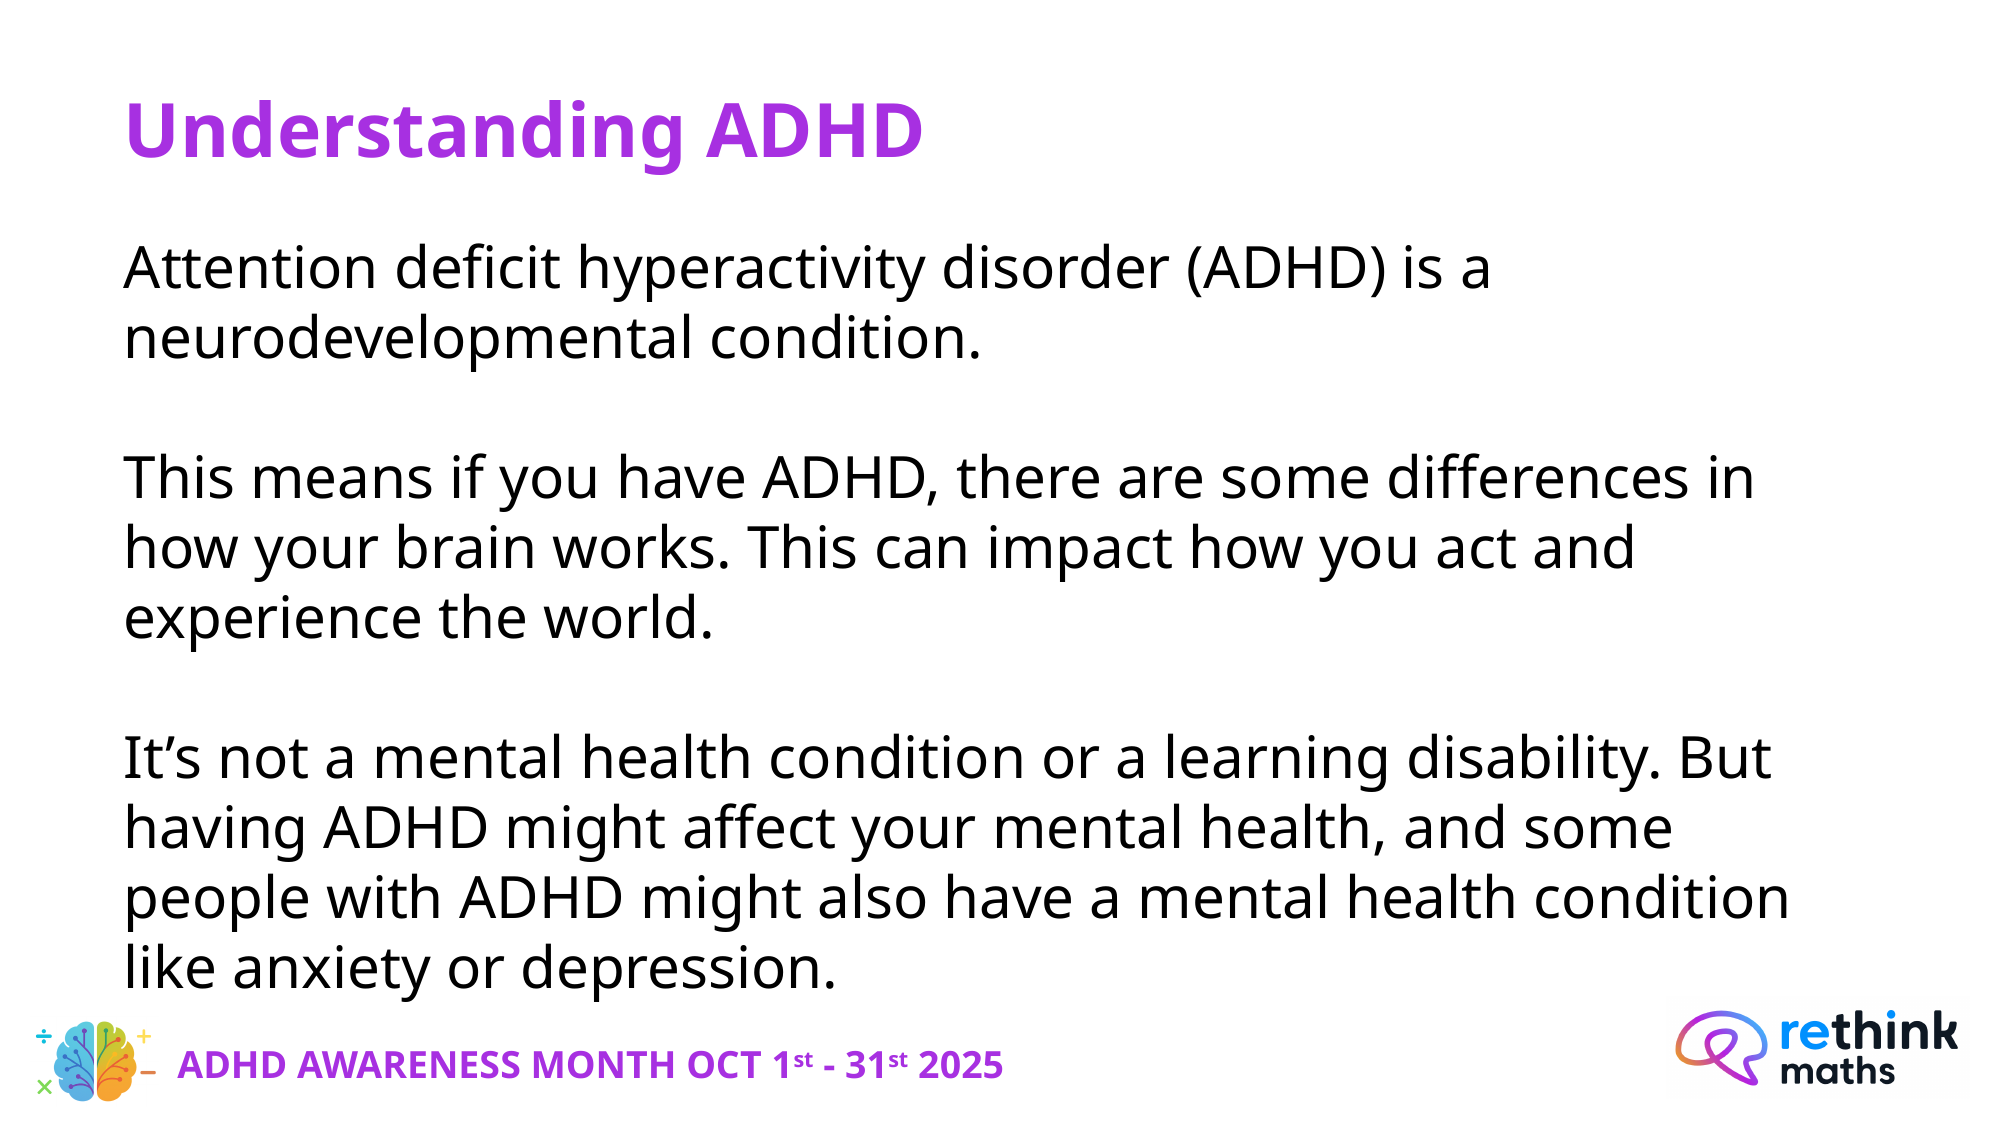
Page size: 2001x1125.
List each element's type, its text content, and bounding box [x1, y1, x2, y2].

text_box ADHD AWARENESS MONTH OCT 1st - 31st 2025 [162, 1033, 1170, 1094]
text_box Attention deficit hyperactivity disorder (ADHD) is a neurodevelopmental condition. This means if you have ADHD, there are some differences in how your brain works. This can impact how you act and experience the world. It’s not a mental health condition or a learning disability. But having ADHD might affect your mental health, and some people with ADHD might also have a mental health condition like anxiety or depression. [108, 223, 1877, 1008]
picture [29, 1015, 160, 1108]
text_box Understanding ADHD [108, 75, 1116, 180]
picture [1665, 995, 1971, 1099]
